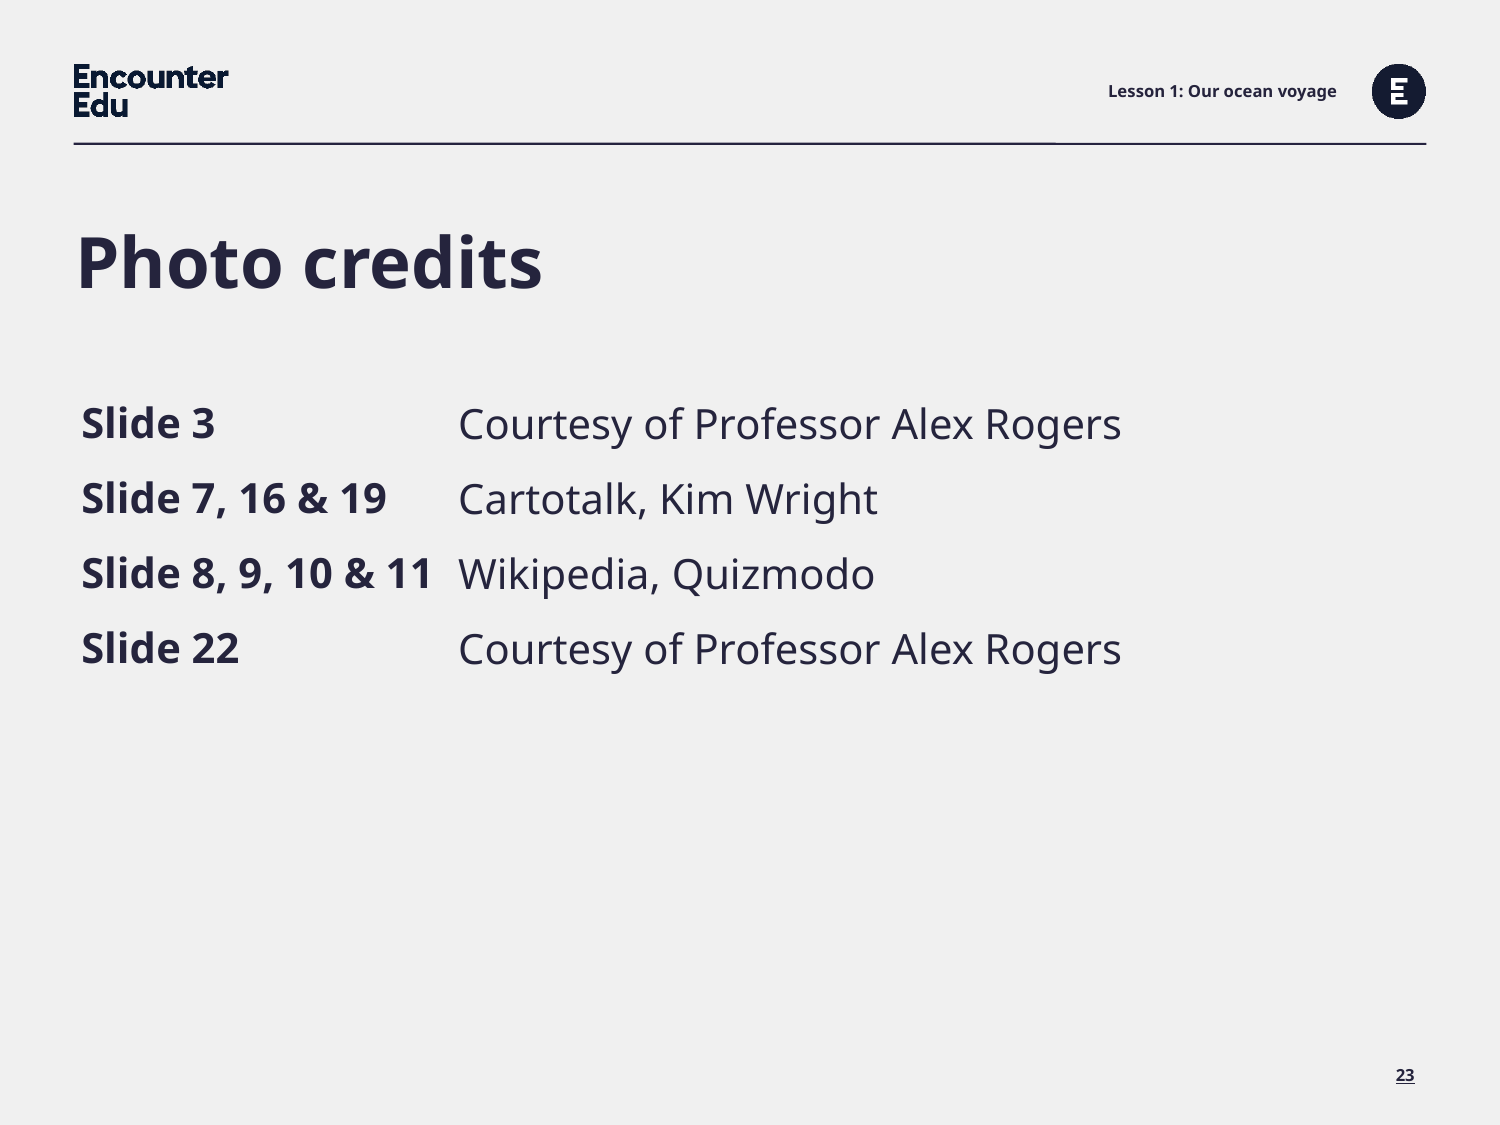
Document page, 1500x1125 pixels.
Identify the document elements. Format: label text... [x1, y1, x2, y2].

text_box Lesson 1: Our ocean voyage [686, 73, 1353, 109]
picture [1370, 62, 1427, 120]
text_box Slide 3 Slide 7, 16 & 19 Slide 8, 9, 10 & 11 Slide 22 [73, 364, 475, 680]
picture [70, 62, 233, 118]
text_box 23 [1384, 1060, 1427, 1089]
title Photo credits [67, 222, 1427, 309]
text_box Courtesy of Professor Alex Rogers Cartotalk, Kim Wright Wikipedia, Quizmodo Courtesy of Professor Alex Rogers [450, 365, 1336, 756]
